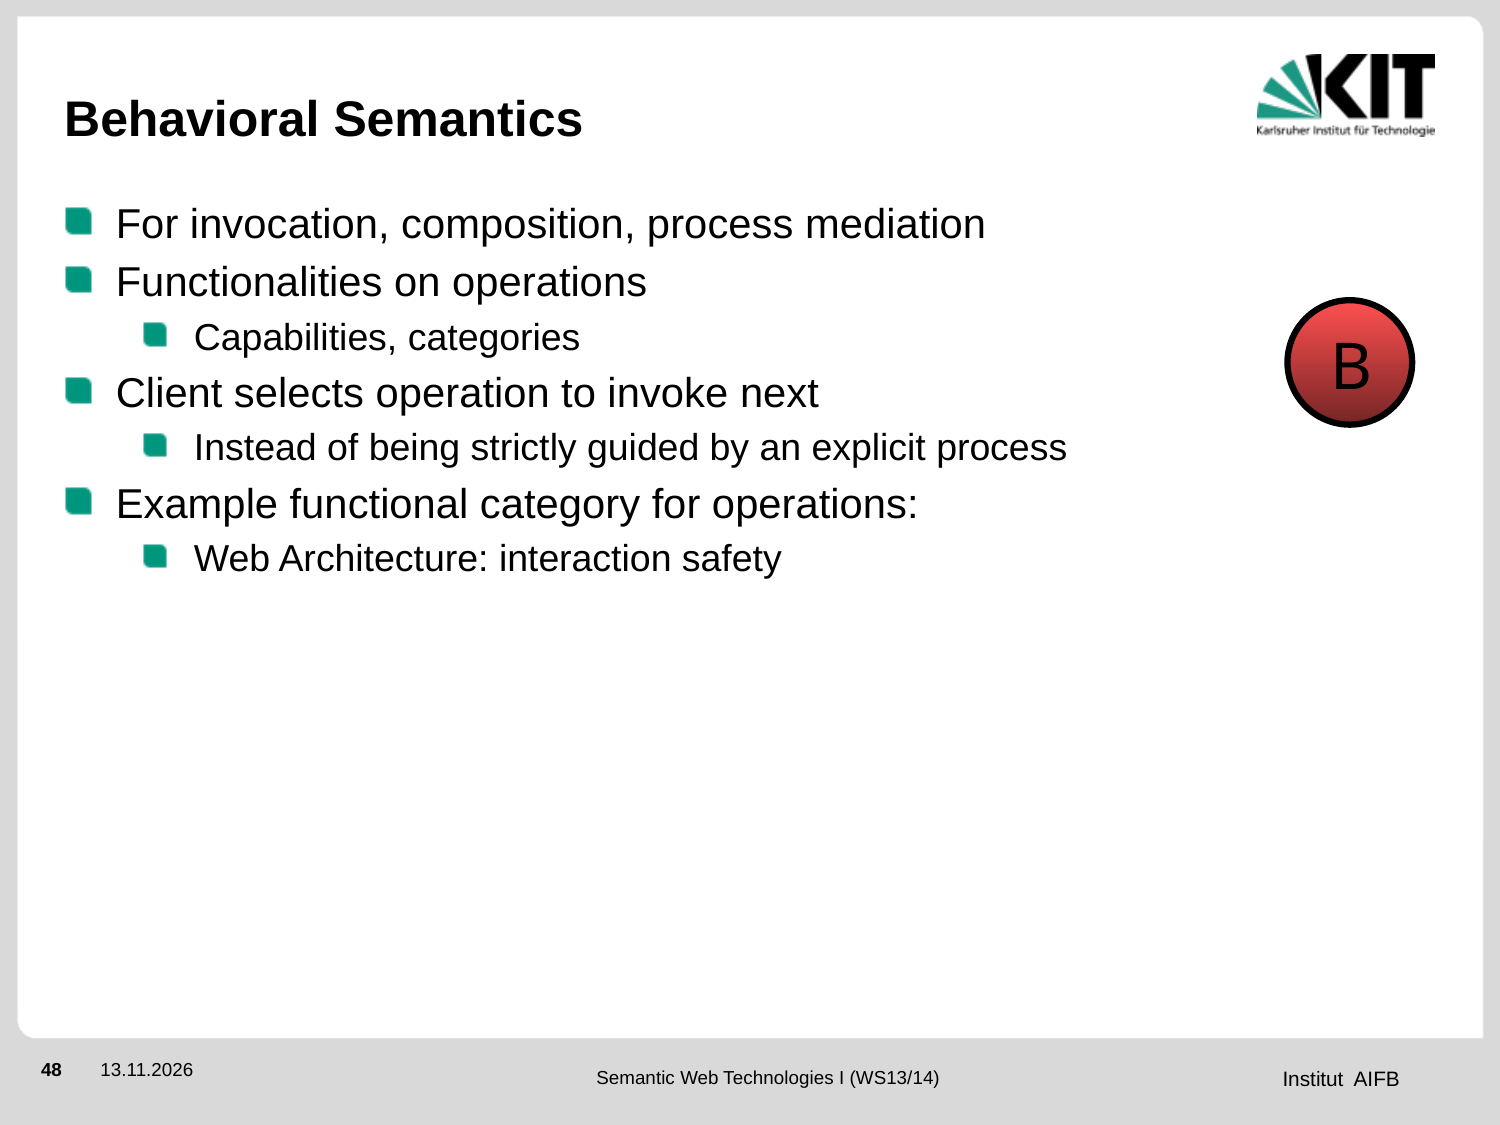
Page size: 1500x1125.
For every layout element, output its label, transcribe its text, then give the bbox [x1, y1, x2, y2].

picture [0, 0, 1500, 1125]
title Behavioral Semantics [64, 54, 1198, 147]
list For invocation, composition, process mediation Functionalities on operations Capabilities, categories Client selects operation to invoke next Instead of being strictly guided by an explicit process Example functional category for operations: Web Architecture: interaction safety [64, 196, 1436, 1000]
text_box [1287, 299, 1413, 425]
